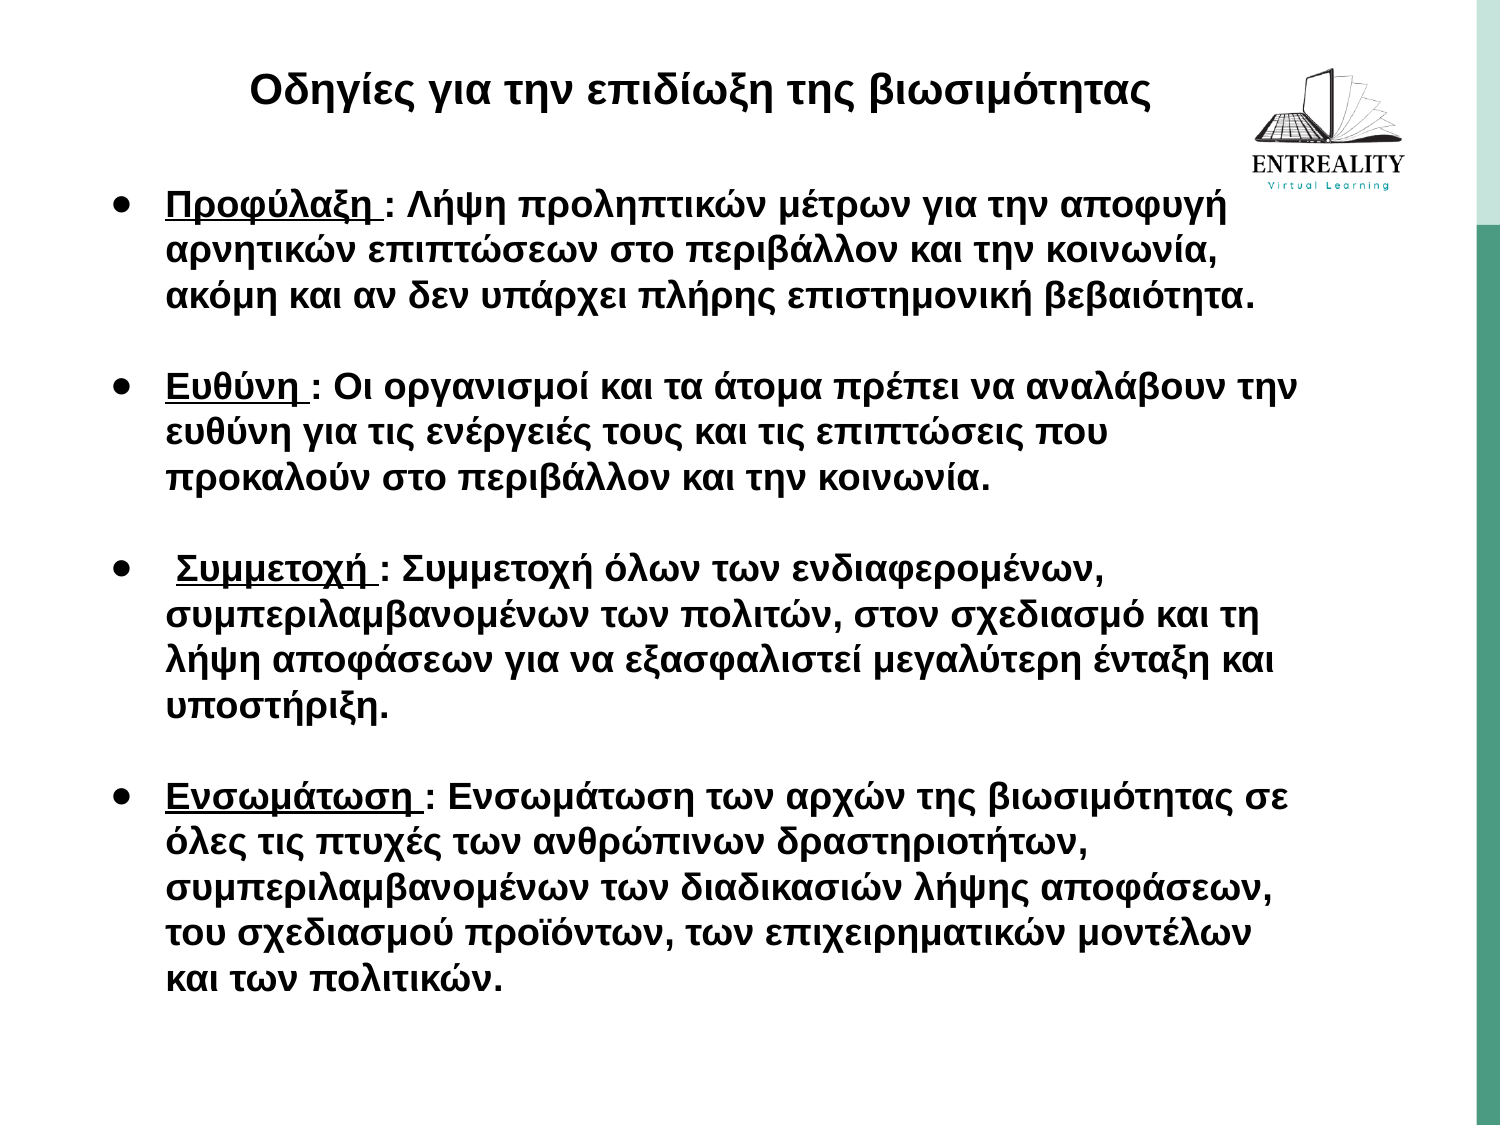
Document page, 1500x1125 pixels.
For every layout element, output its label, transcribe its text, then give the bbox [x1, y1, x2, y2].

list Οδηγίες για την επιδίωξη της βιωσιμότητας Προφύλαξη : Λήψη προληπτικών μέτρων για την αποφυγή αρνητικών επιπτώσεων στο περιβάλλον και την κοινωνία, ακόμη και αν δεν υπάρχει πλήρης επιστημονική βεβαιότητα. Ευθύνη : Οι οργανισμοί και τα άτομα πρέπει να αναλάβουν την ευθύνη για τις ενέργειές τους και τις επιπτώσεις που προκαλούν στο περιβάλλον και την κοινωνία. Συμμετοχή : Συμμετοχή όλων των ενδιαφερομένων, συμπεριλαμβανομένων των πολιτών, στον σχεδιασμό και τη λήψη αποφάσεων για να εξασφαλιστεί μεγαλύτερη ένταξη και υποστήριξη. Ενσωμάτωση : Ενσωμάτωση των αρχών της βιωσιμότητας σε όλες τις πτυχές των ανθρώπινων δραστηριοτήτων, συμπεριλαμβανομένων των διαδικασιών λήψης αποφάσεων, του σχεδιασμού προϊόντων, των επιχειρηματικών μοντέλων και των πολιτικών. [76, 53, 1327, 1024]
picture [1198, 0, 1458, 259]
